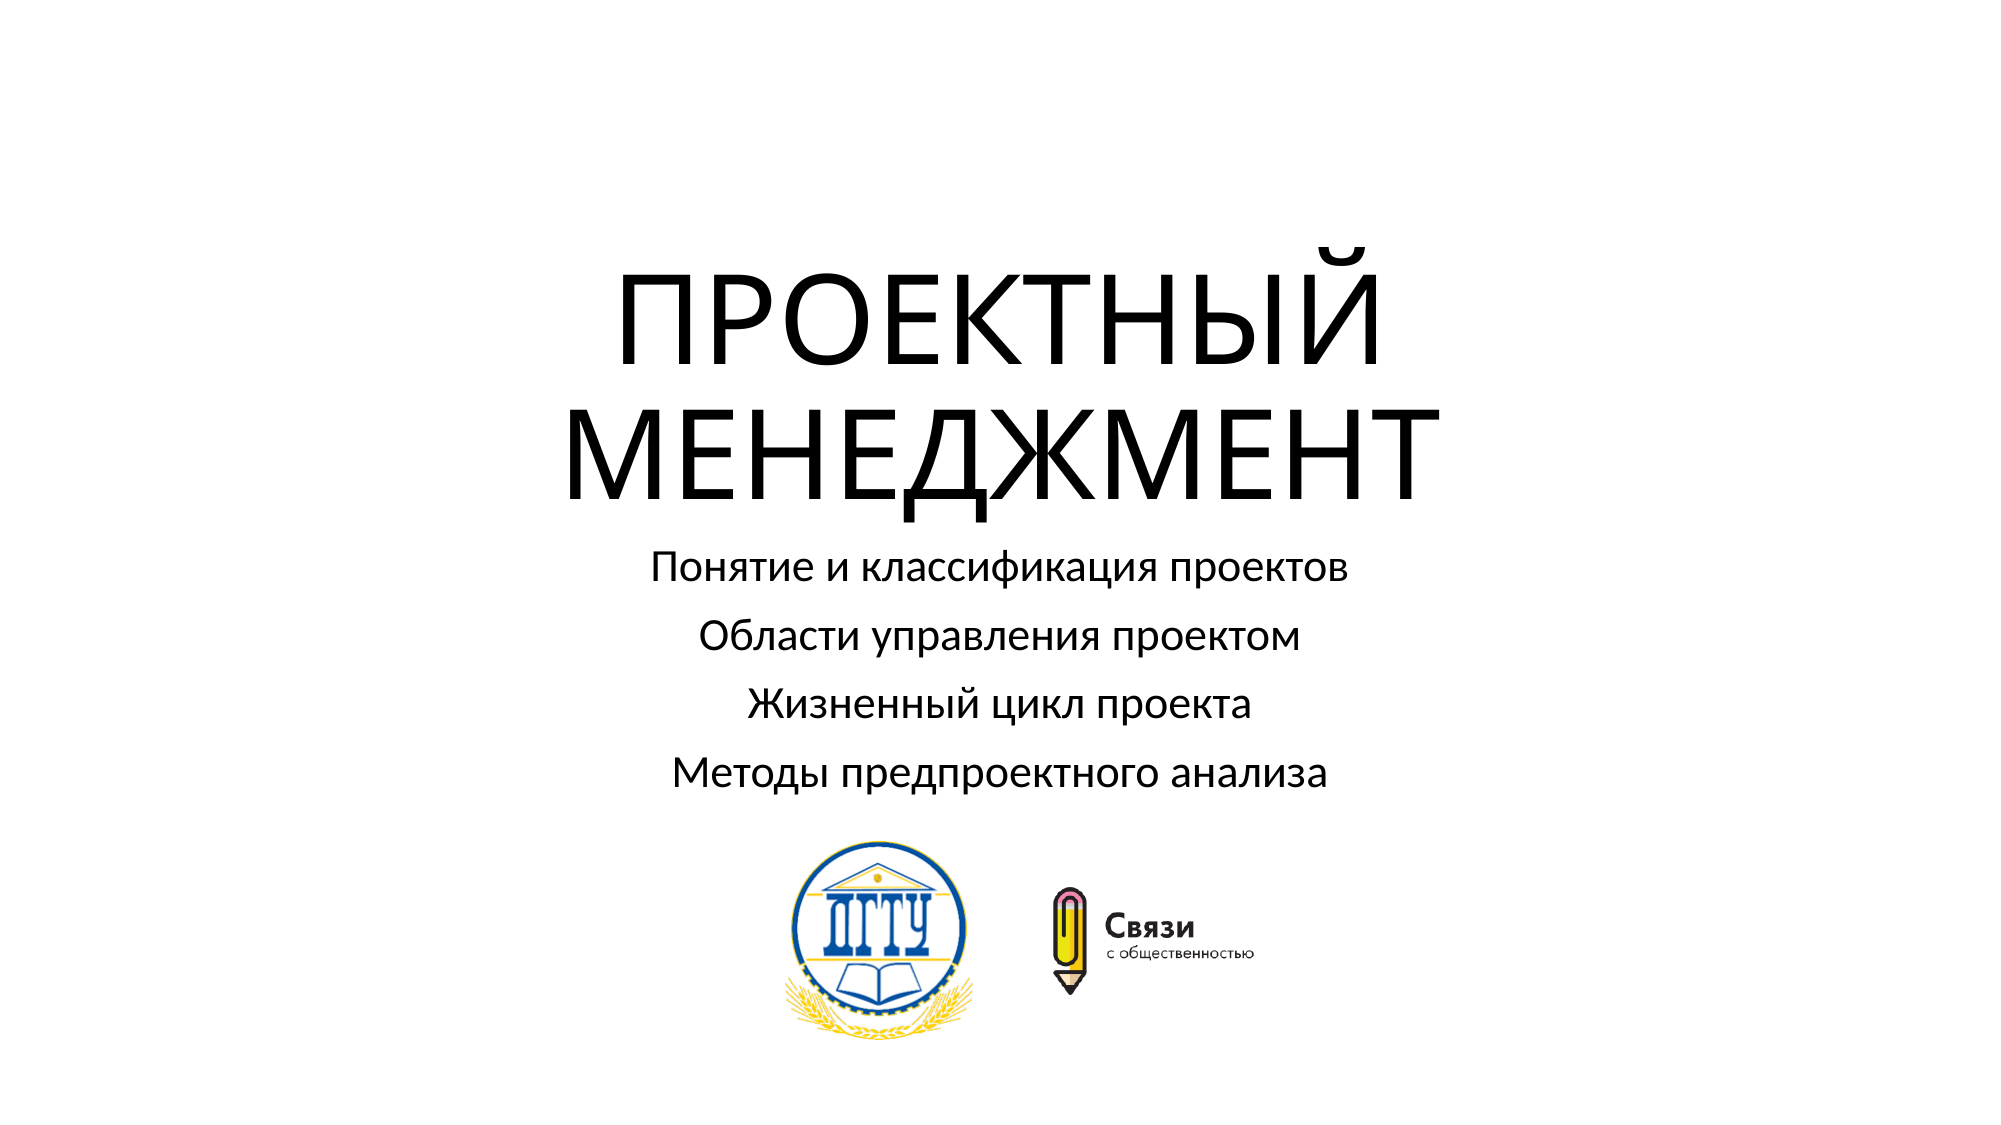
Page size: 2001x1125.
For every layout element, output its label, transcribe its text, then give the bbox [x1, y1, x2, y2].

title ПРОЕКТНЫЙ МЕНЕДЖМЕНТ [249, 142, 1750, 534]
subtitle Понятие и классификация проектов Области управления проектом Жизненный цикл проекта Методы предпроектного анализа [249, 534, 1750, 806]
picture [1053, 887, 1259, 995]
picture [785, 841, 973, 1040]
